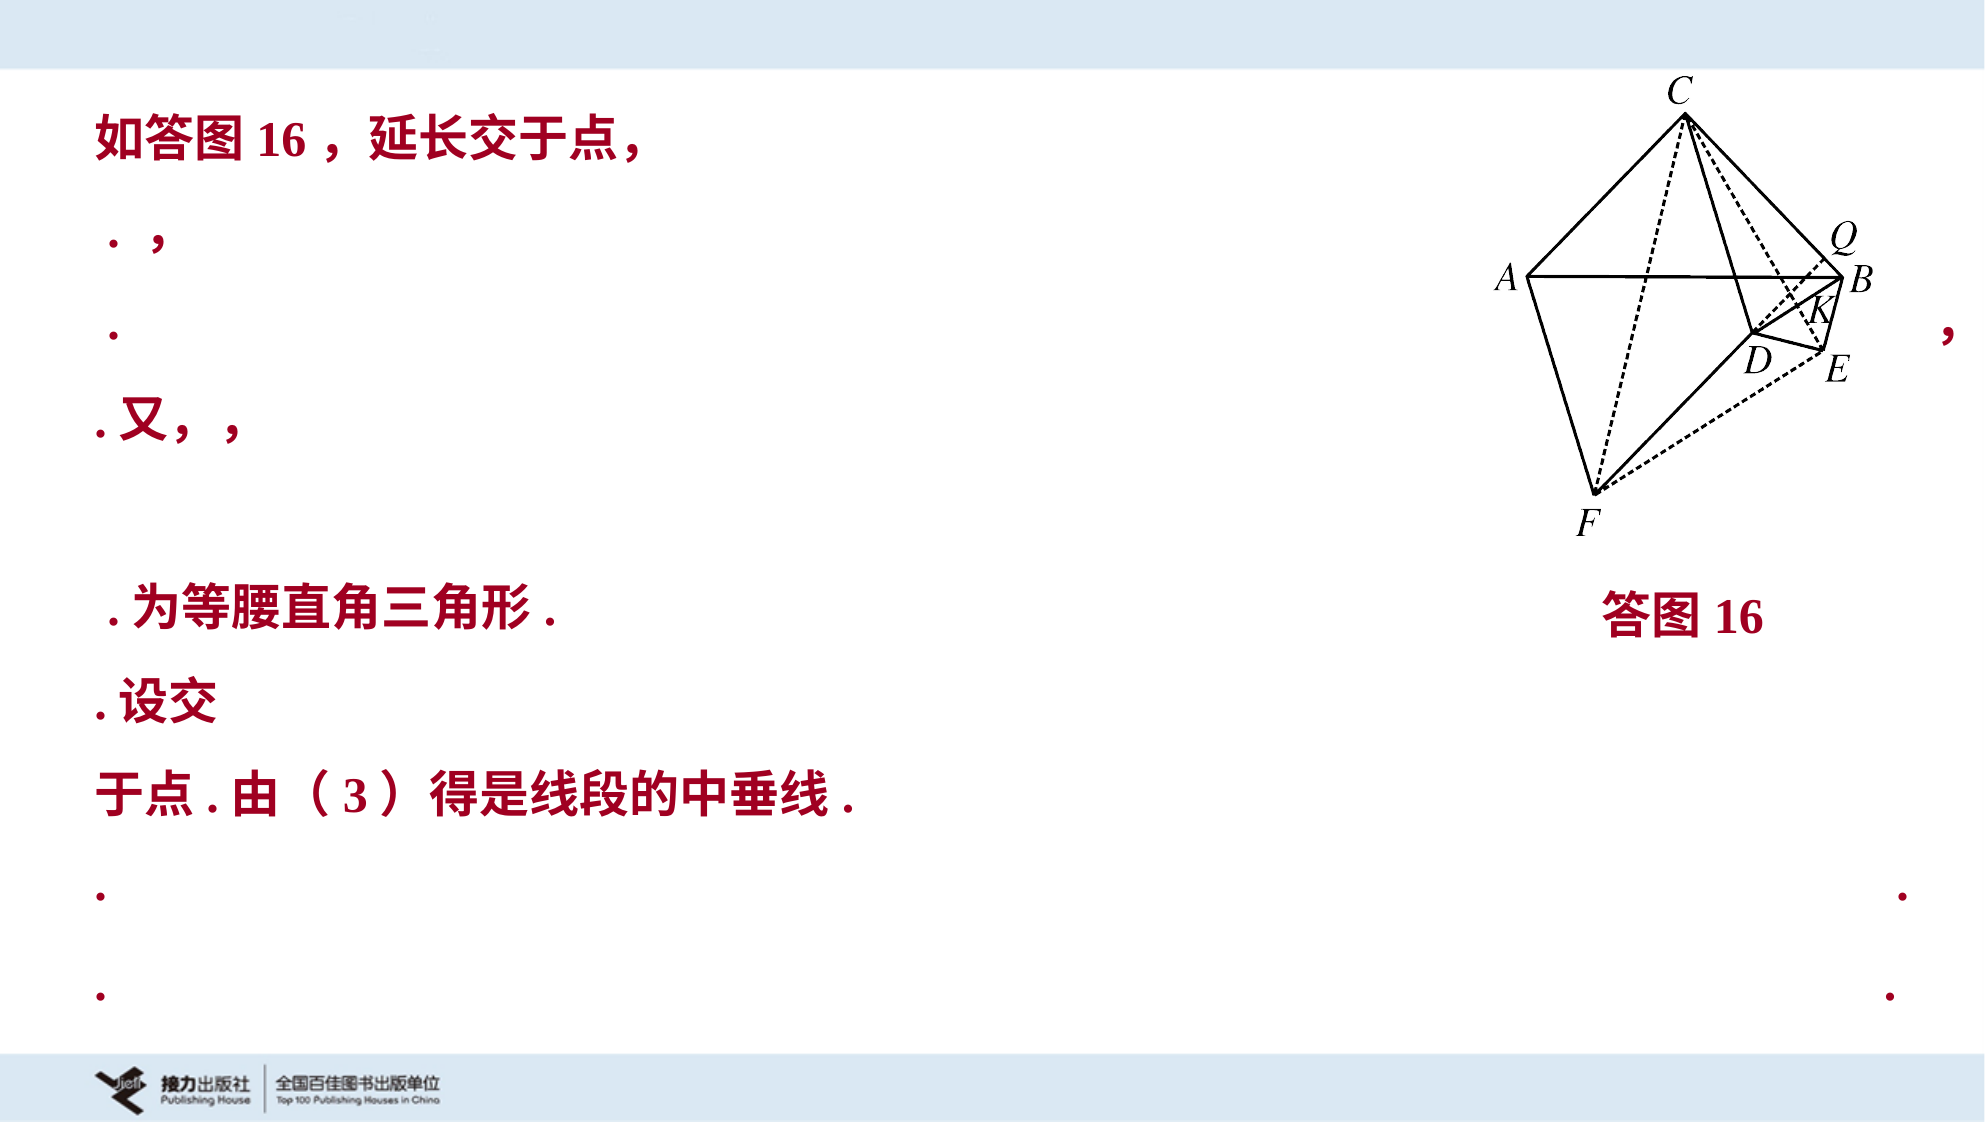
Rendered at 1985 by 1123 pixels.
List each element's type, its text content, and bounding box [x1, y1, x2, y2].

picture [0, 0, 1985, 1122]
text_box 答图16 [1601, 556, 1764, 704]
